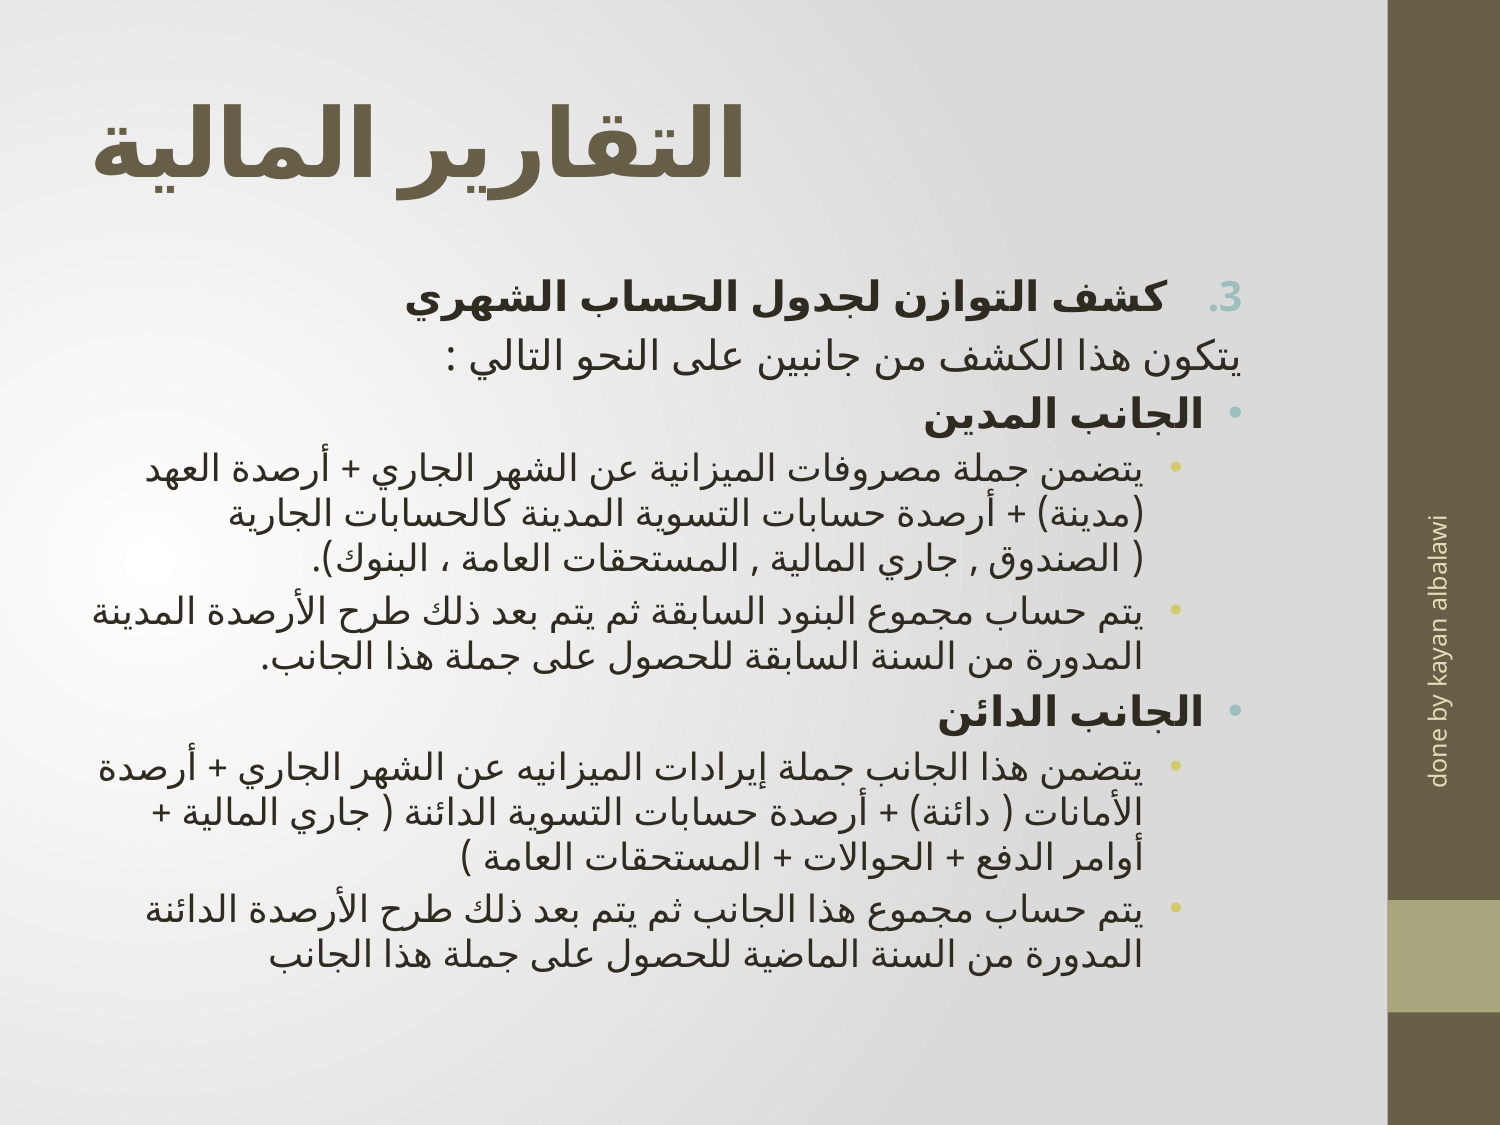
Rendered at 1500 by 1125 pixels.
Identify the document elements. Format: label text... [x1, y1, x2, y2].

title التقارير المالية [75, 45, 1325, 233]
list كشف التوازن لجدول الحساب الشهري يتكون هذا الكشف من جانبين على النحو التالي : الجانب المدين يتضمن جملة مصروفات الميزانية عن الشهر الجاري + أرصدة العهد (مدينة) + أرصدة حسابات التسوية المدينة كالحسابات الجارية ( الصندوق , جاري المالية , المستحقات العامة ، البنوك). يتم حساب مجموع البنود السابقة ثم يتم بعد ذلك طرح الأرصدة المدينة المدورة من السنة السابقة للحصول على جملة هذا الجانب. الجانب الدائن يتضمن هذا الجانب جملة إيرادات الميزانيه عن الشهر الجاري + أرصدة الأمانات ( دائنة) + أرصدة حسابات التسوية الدائنة ( جاري المالية + أوامر الدفع + الحوالات + المستحقات العامة ) يتم حساب مجموع هذا الجانب ثم يتم بعد ذلك طرح الأرصدة الدائنة المدورة من السنة الماضية للحصول على جملة هذا الجانب [75, 262, 1325, 1050]
footer done by kayan albalawi [1408, 500, 1469, 889]
